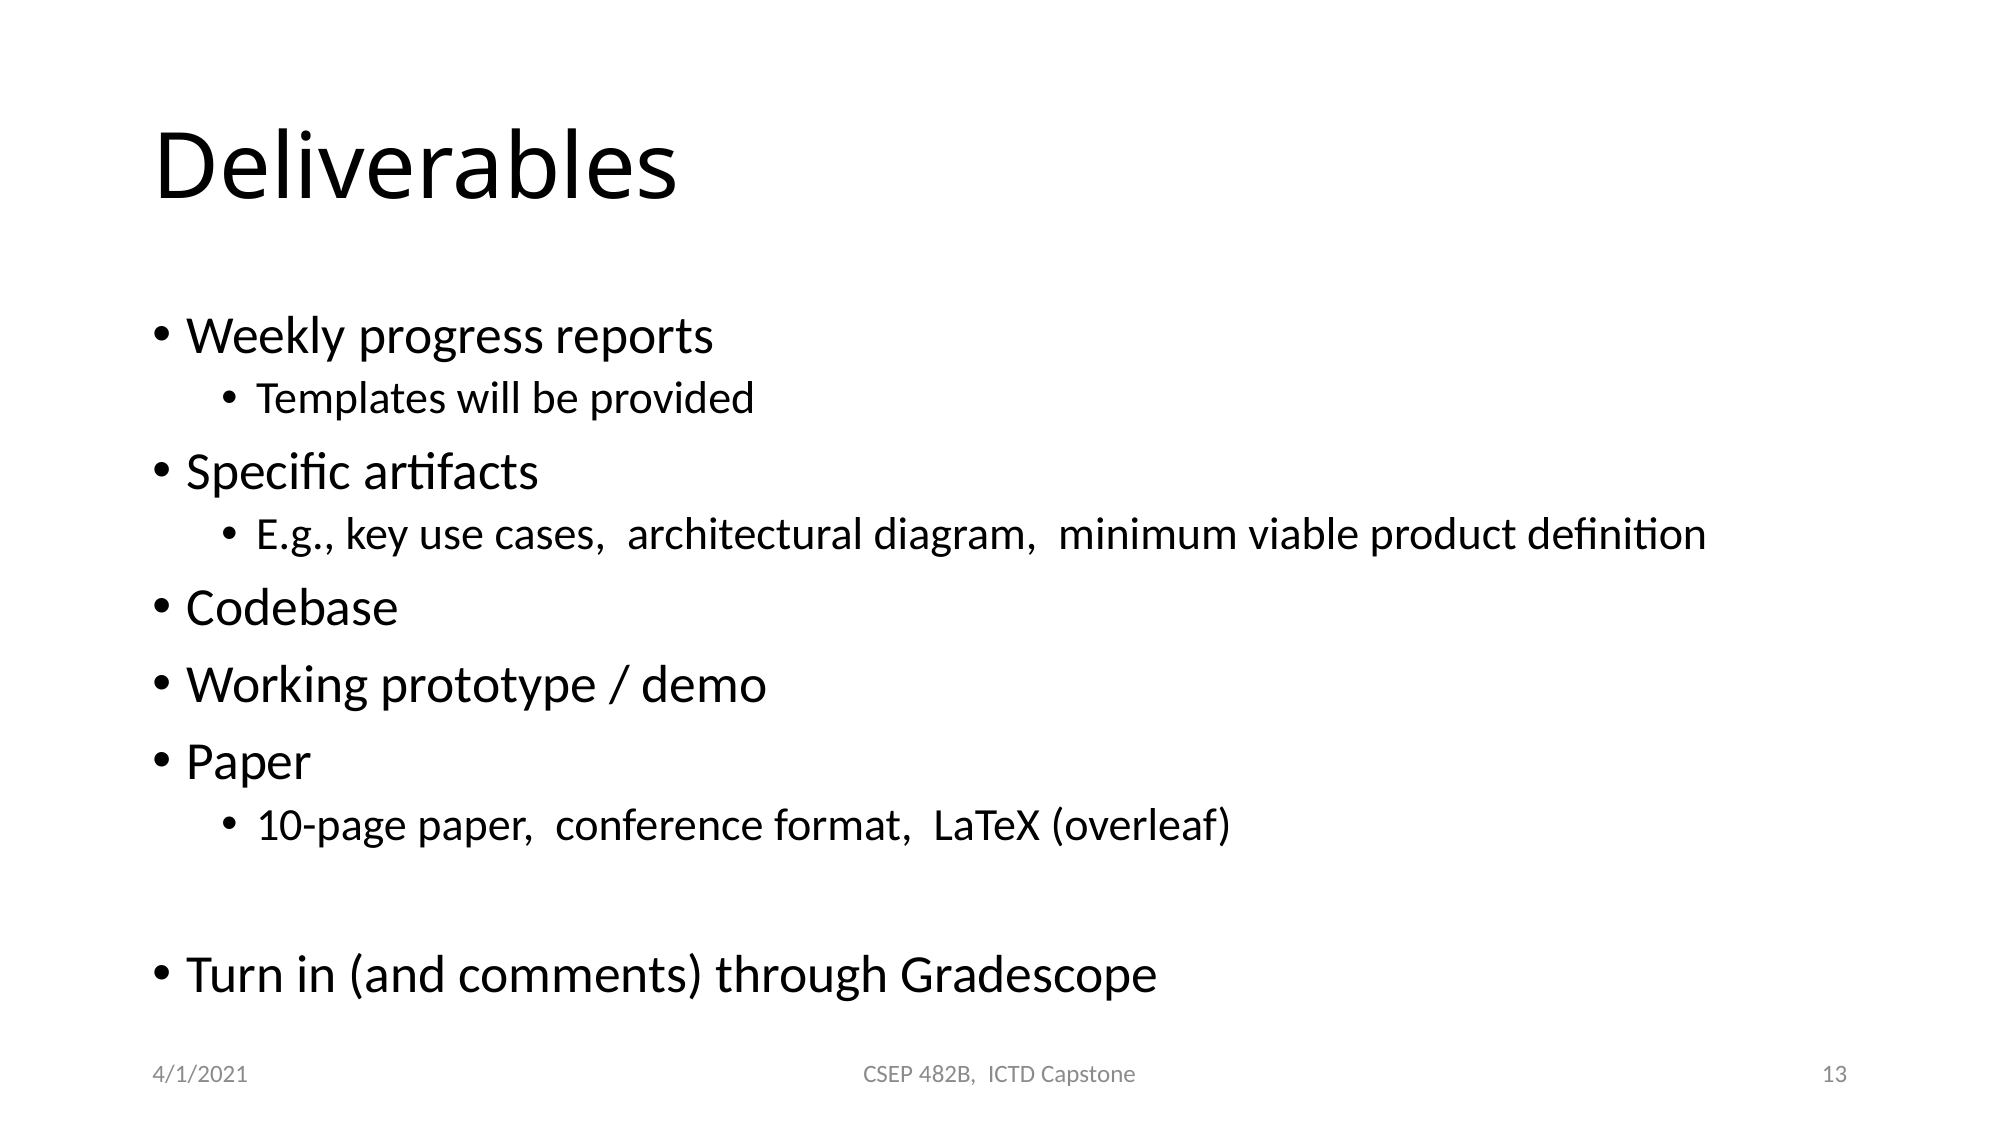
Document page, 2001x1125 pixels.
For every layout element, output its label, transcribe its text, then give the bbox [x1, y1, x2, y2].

footer CSEP 482B, ICTD Capstone [662, 1042, 1338, 1103]
title Deliverables [137, 59, 1863, 278]
list Weekly progress reports Templates will be provided Specific artifacts E.g., key use cases, architectural diagram, minimum viable product definition Codebase Working prototype / demo Paper 10-page paper, conference format, LaTeX (overleaf) Turn in (and comments) through Gradescope [137, 299, 1863, 1014]
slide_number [137, 1042, 588, 1103]
slide_number 13 [1412, 1042, 1863, 1103]
